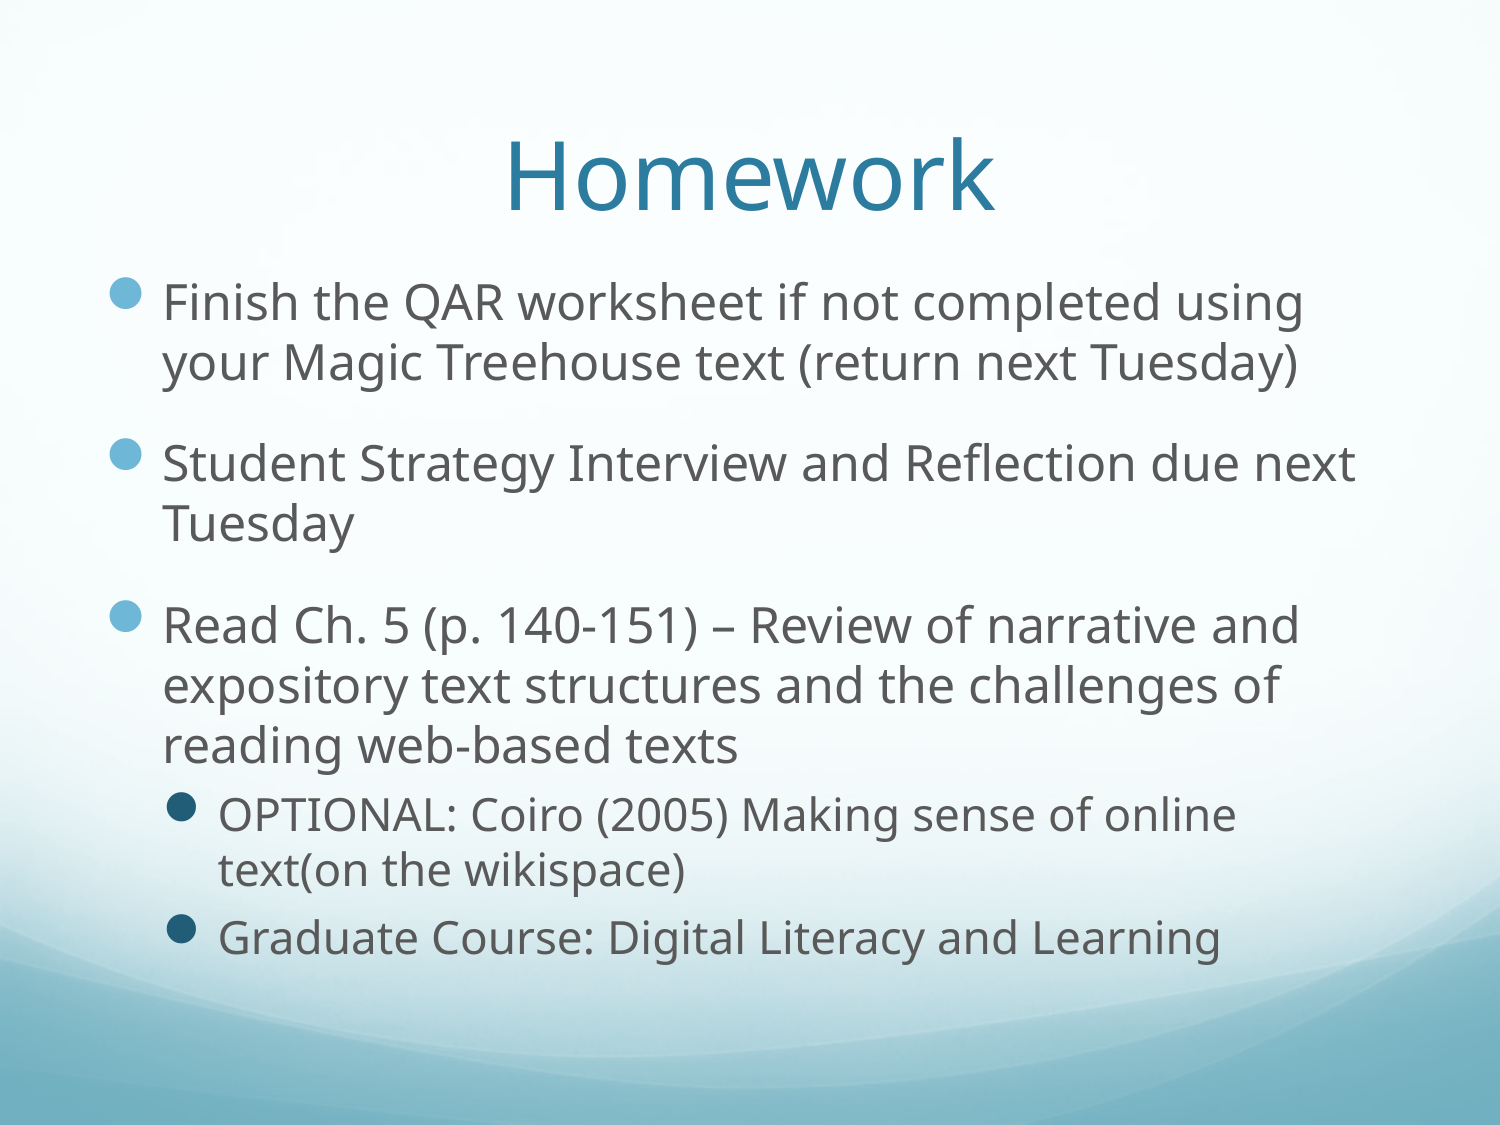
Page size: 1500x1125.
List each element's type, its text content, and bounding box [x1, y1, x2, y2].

title Homework [90, 17, 1410, 237]
list Finish the QAR worksheet if not completed using your Magic Treehouse text (return next Tuesday) Student Strategy Interview and Reflection due next Tuesday Read Ch. 5 (p. 140-151) – Review of narrative and expository text structures and the challenges of reading web-based texts OPTIONAL: Coiro (2005) Making sense of online text(on the wikispace) Graduate Course: Digital Literacy and Learning [90, 262, 1410, 975]
